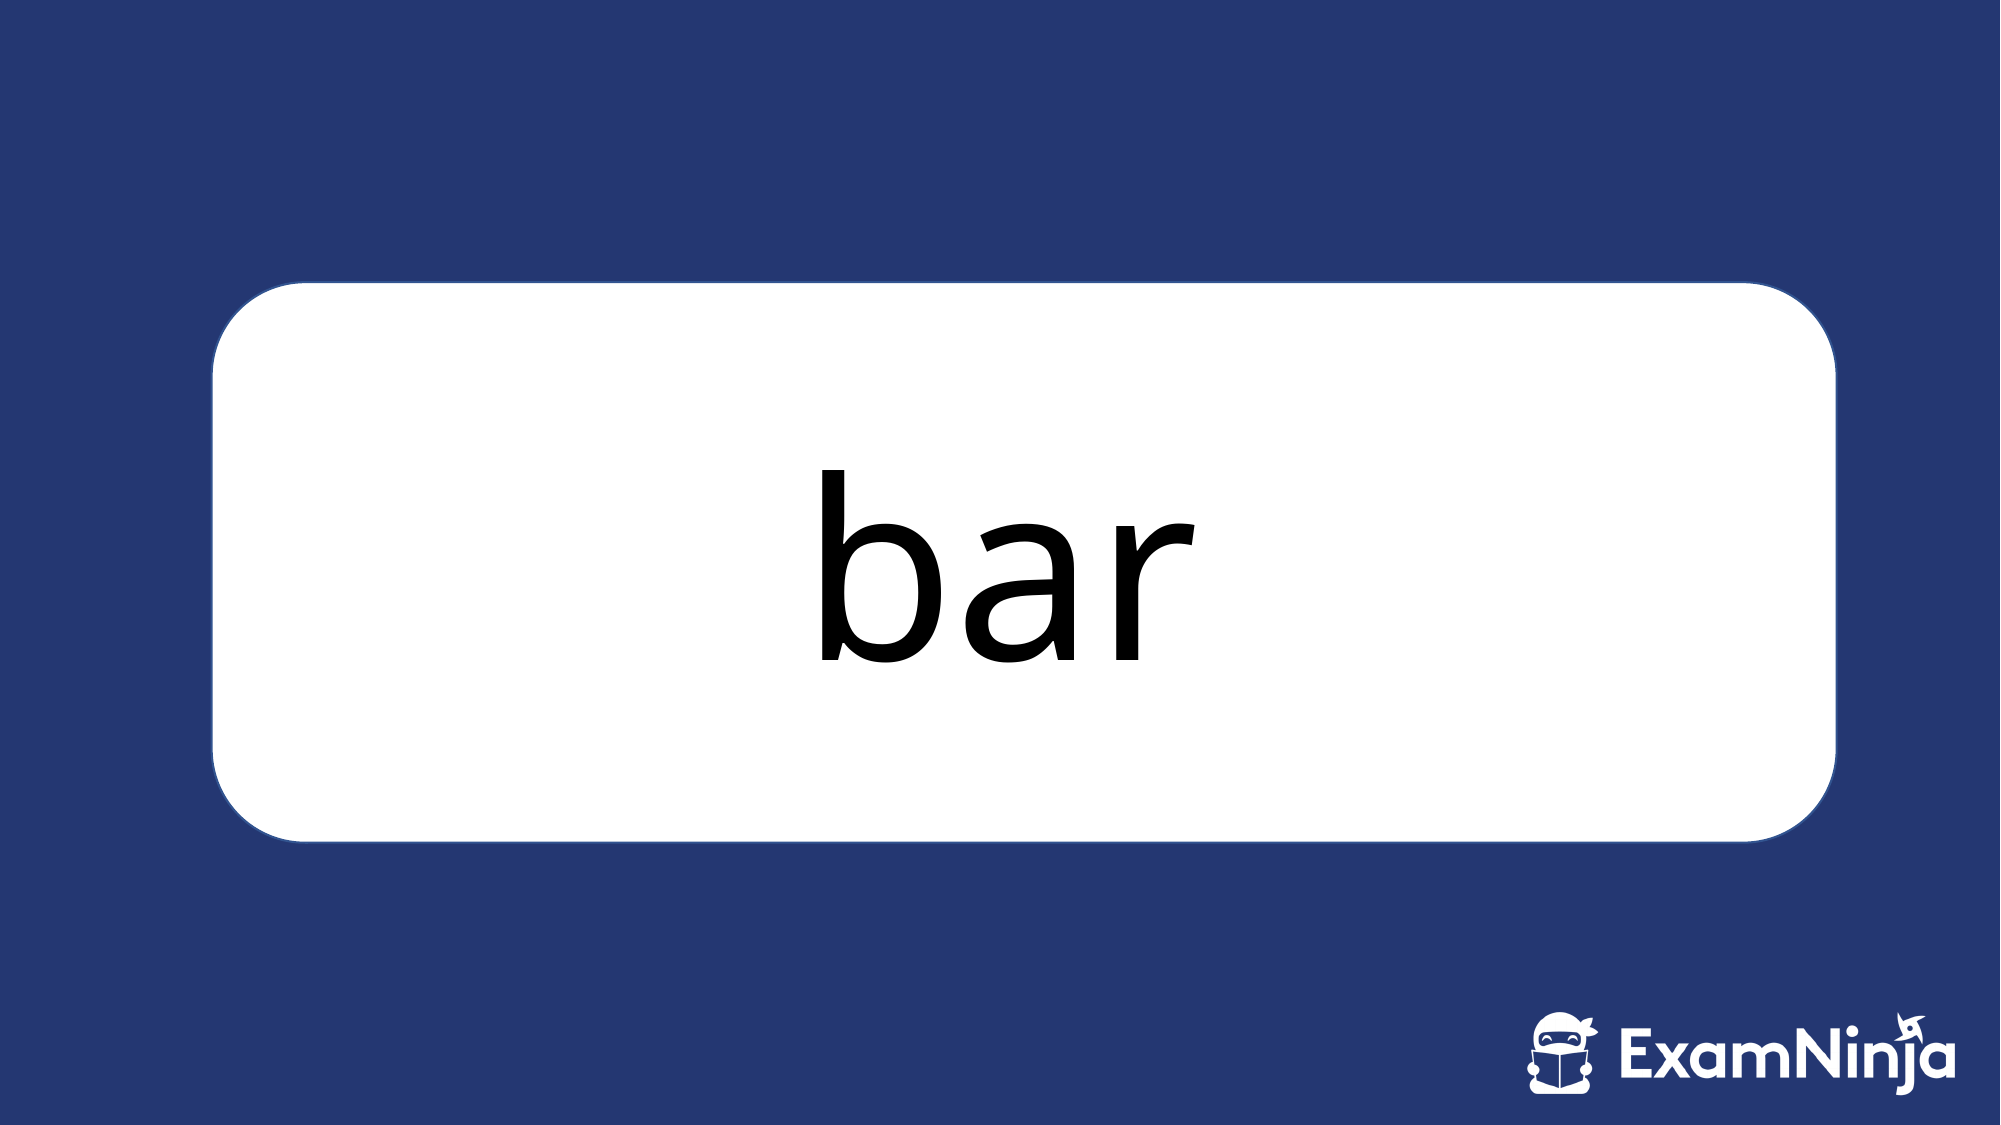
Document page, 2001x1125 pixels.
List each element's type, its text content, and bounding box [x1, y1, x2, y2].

picture [1501, 1003, 1979, 1102]
text_box [210, 281, 1838, 403]
text_box [210, 719, 1838, 844]
text_box bar [143, 403, 1857, 719]
